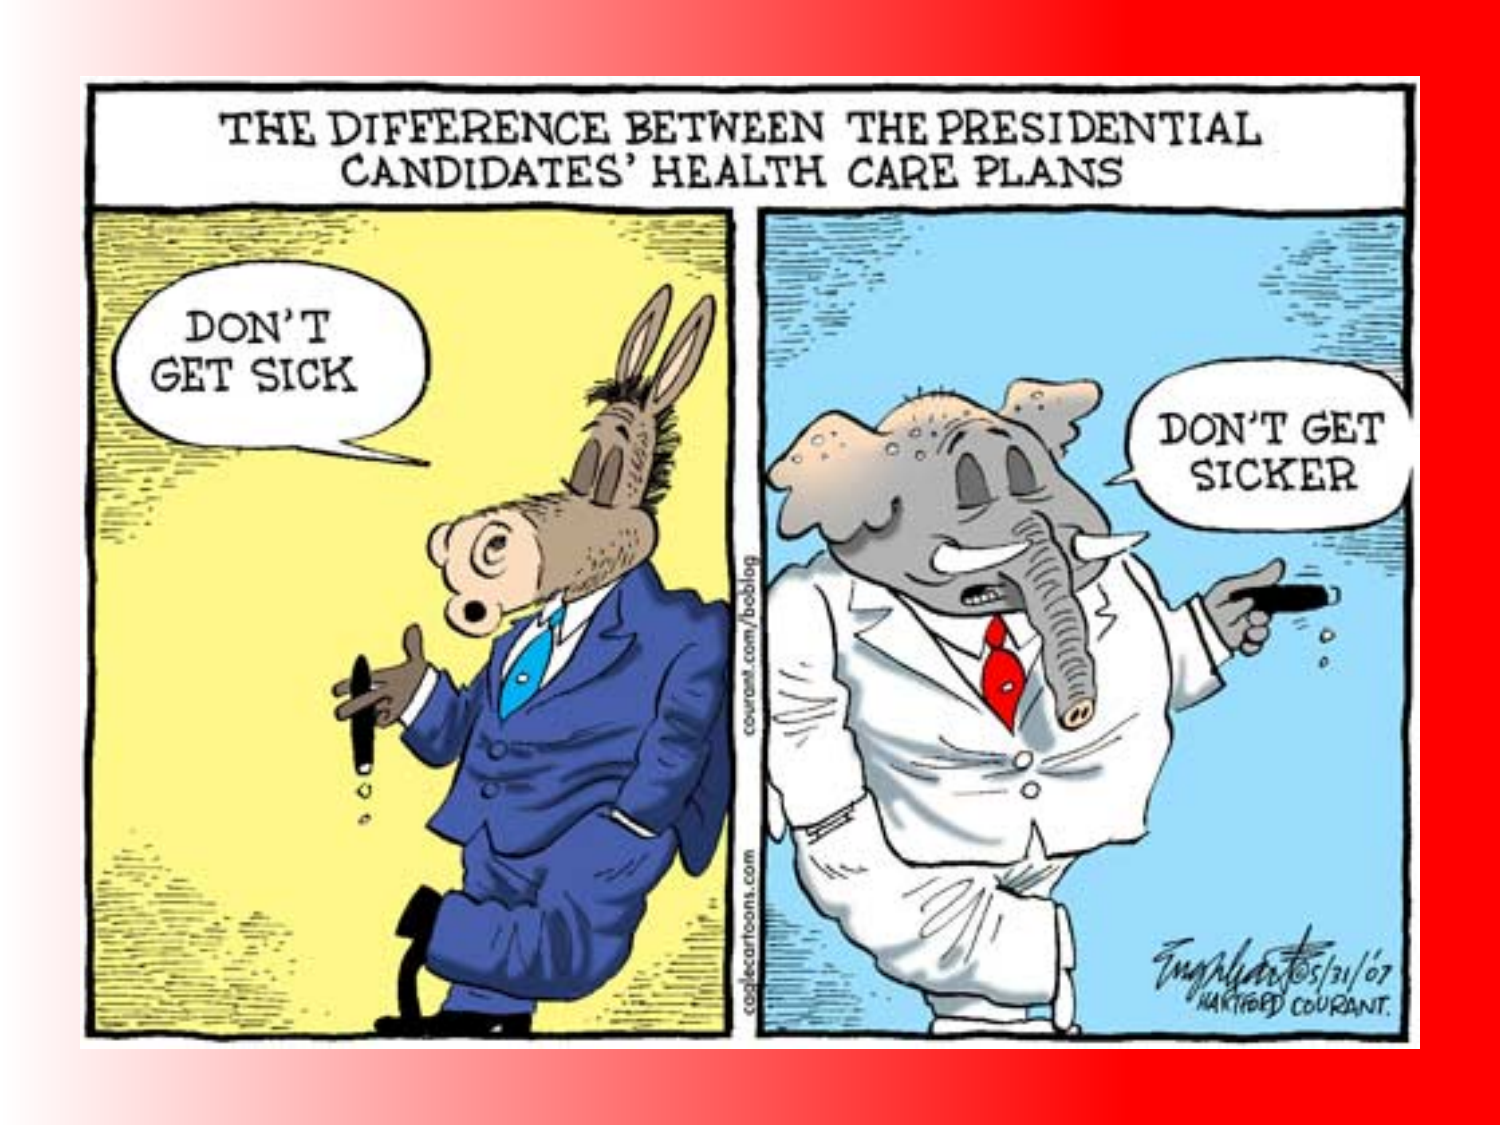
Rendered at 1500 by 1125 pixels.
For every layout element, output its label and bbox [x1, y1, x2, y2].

picture [80, 76, 1420, 1049]
